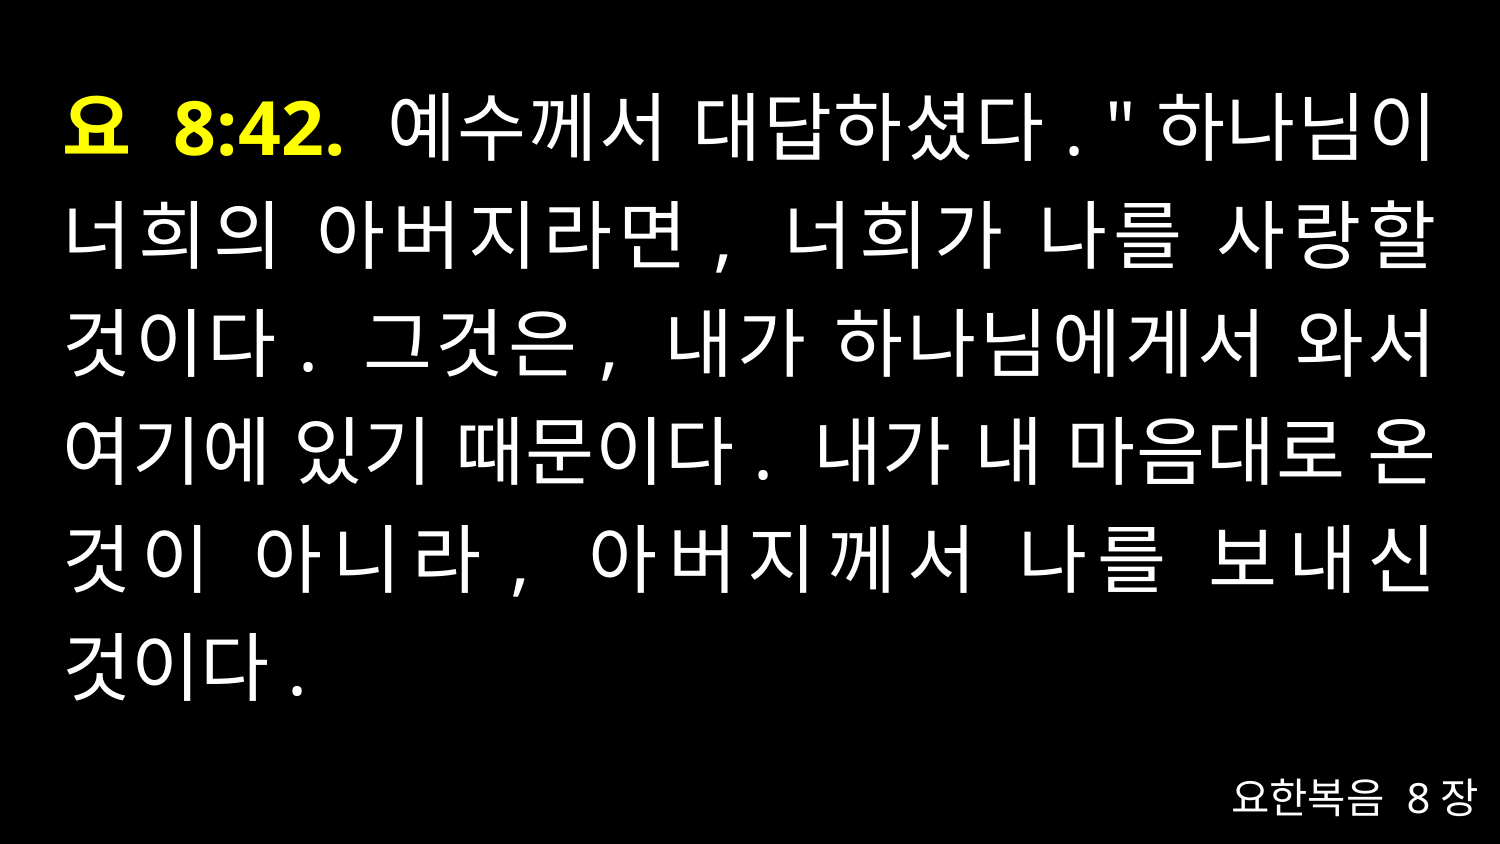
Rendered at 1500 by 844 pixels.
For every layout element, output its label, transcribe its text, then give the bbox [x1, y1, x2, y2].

subtitle 요한복음 8장 [916, 770, 1500, 844]
title 요 8:42. 예수께서 대답하셨다. "하나님이 너희의 아버지라면, 너희가 나를 사랑할 것이다. 그것은, 내가 하나님에게서 와서 여기에 있기 때문이다. 내가 내 마음대로 온 것이 아니라, 아버지께서 나를 보내신 것이다. [0, 0, 1500, 844]
